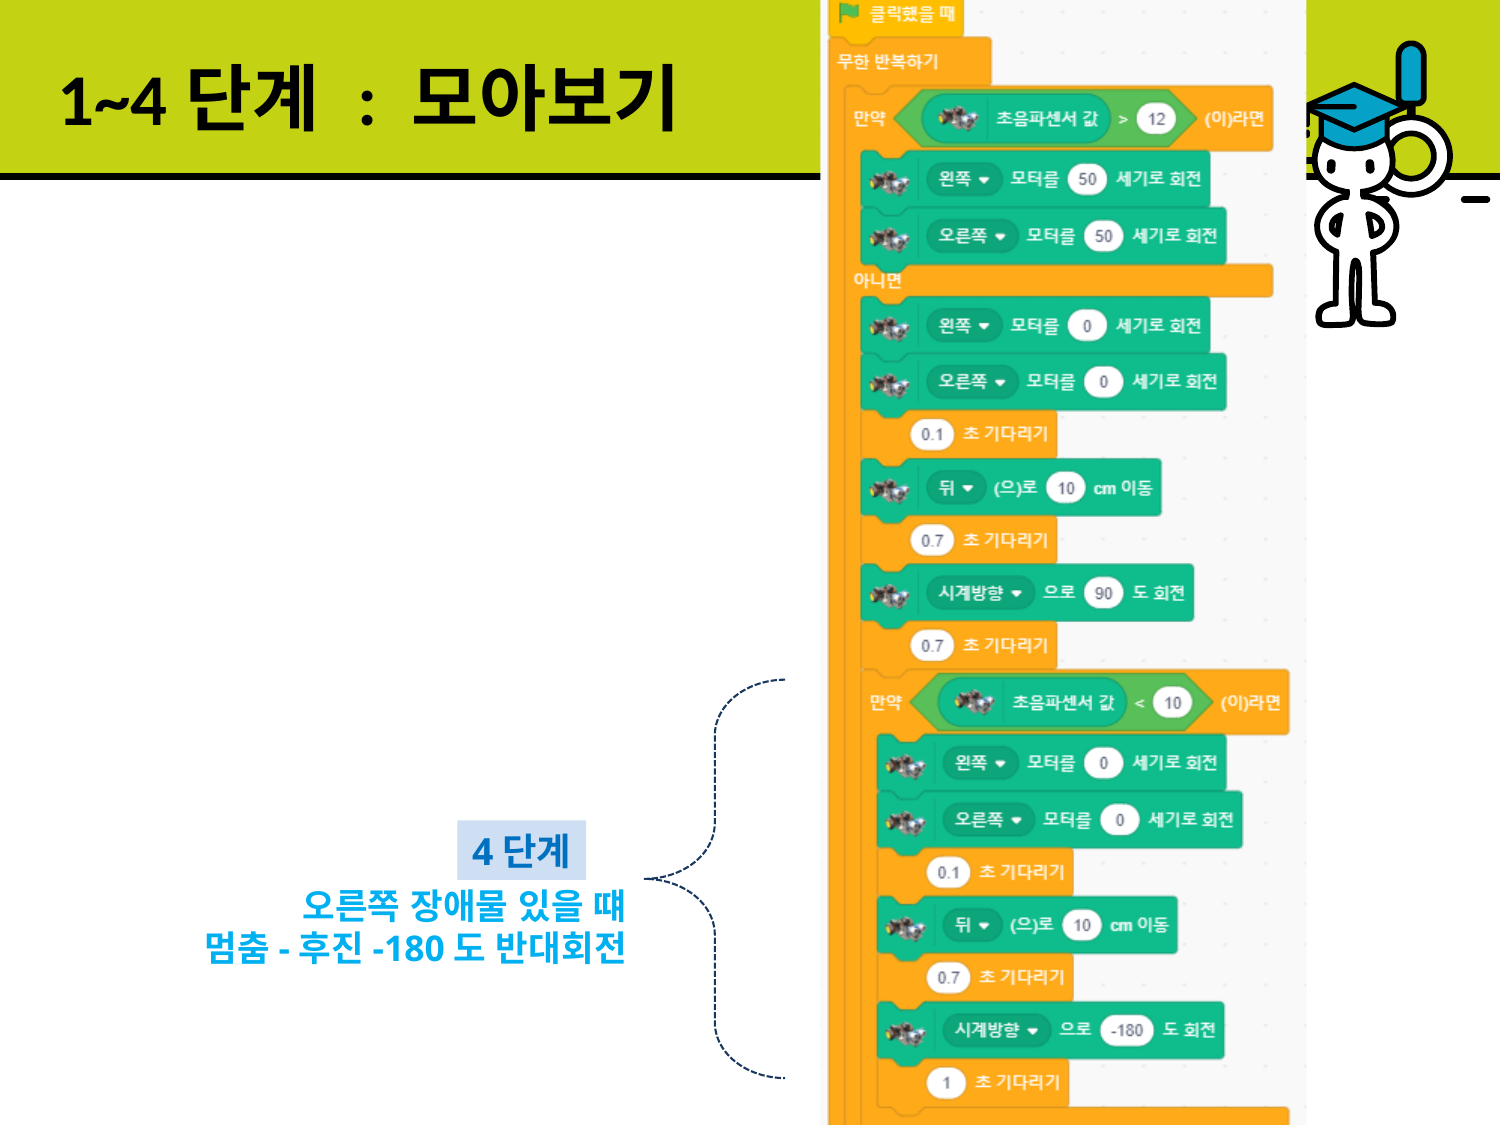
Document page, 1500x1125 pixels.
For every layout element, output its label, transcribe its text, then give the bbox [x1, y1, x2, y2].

text_box [643, 678, 786, 1079]
picture [820, 0, 1307, 1125]
text_box 4단계 [457, 820, 587, 876]
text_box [1310, 81, 1408, 329]
list 1~4단계 : 모아보기 [57, 52, 814, 690]
text_box 오른쪽 장애물 있을 떄 멈춤-후진-180도 반대회전 [189, 876, 642, 977]
